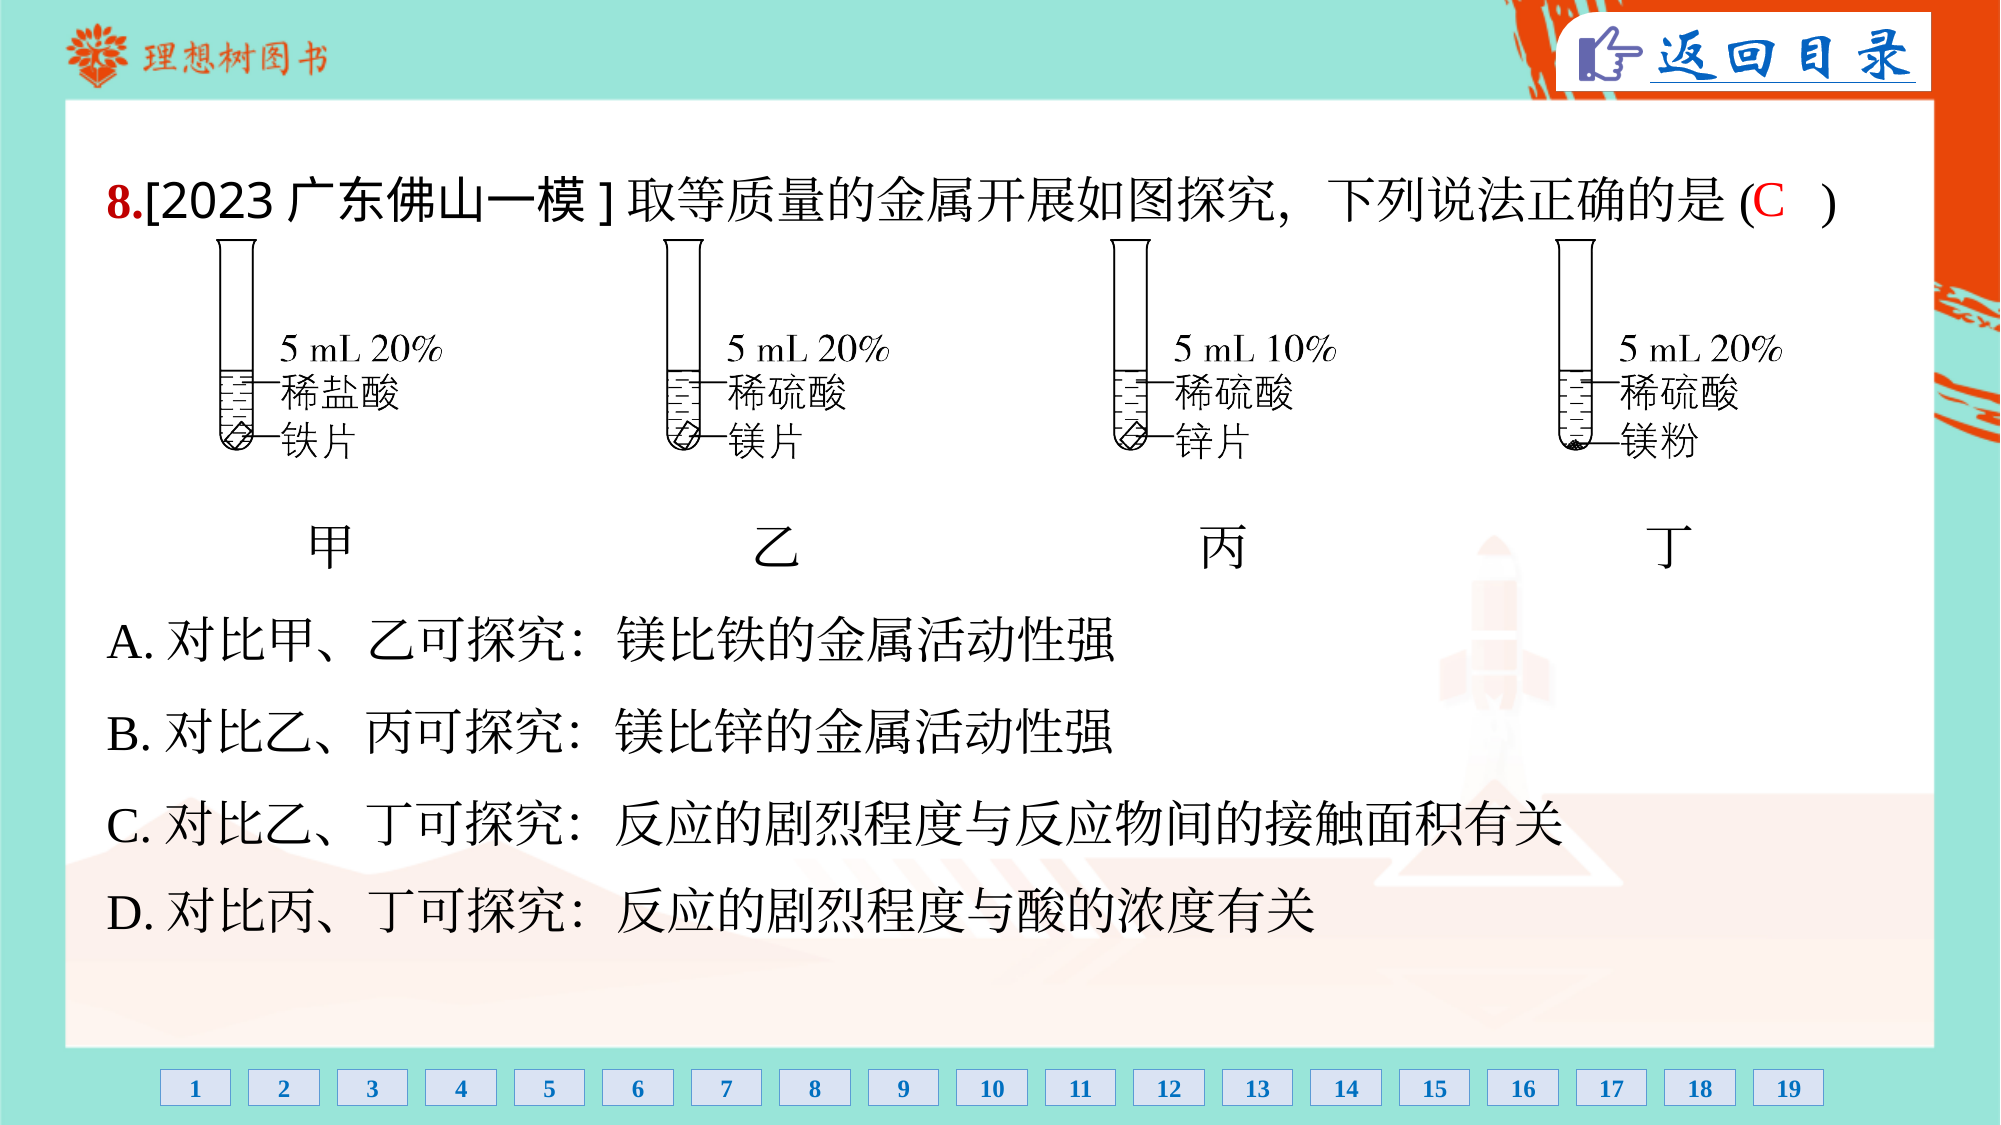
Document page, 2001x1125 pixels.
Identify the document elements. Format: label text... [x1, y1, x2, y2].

text_box 乙 [746, 485, 808, 577]
text_box 丁 [1638, 485, 1700, 577]
text_box 8.[2023广东佛山一模]取等质量的金属开展如图探究，下列说法正确的是( ) [106, 140, 1895, 219]
text_box 丙 [1193, 485, 1255, 577]
text_box C [1734, 139, 1804, 218]
text_box 甲 [299, 485, 361, 577]
text_box A.对比甲、乙可探究：镁比铁的金属活动性强 B.对比乙、丙可探究：镁比锌的金属活动性强 C.对比乙、丁可探究：反应的剧烈程度与反应物间的接触面积有关 D.对比丙、丁可探究：反应的剧烈程度与酸的浓度有关 [106, 577, 1895, 930]
picture [0, 0, 2000, 1125]
